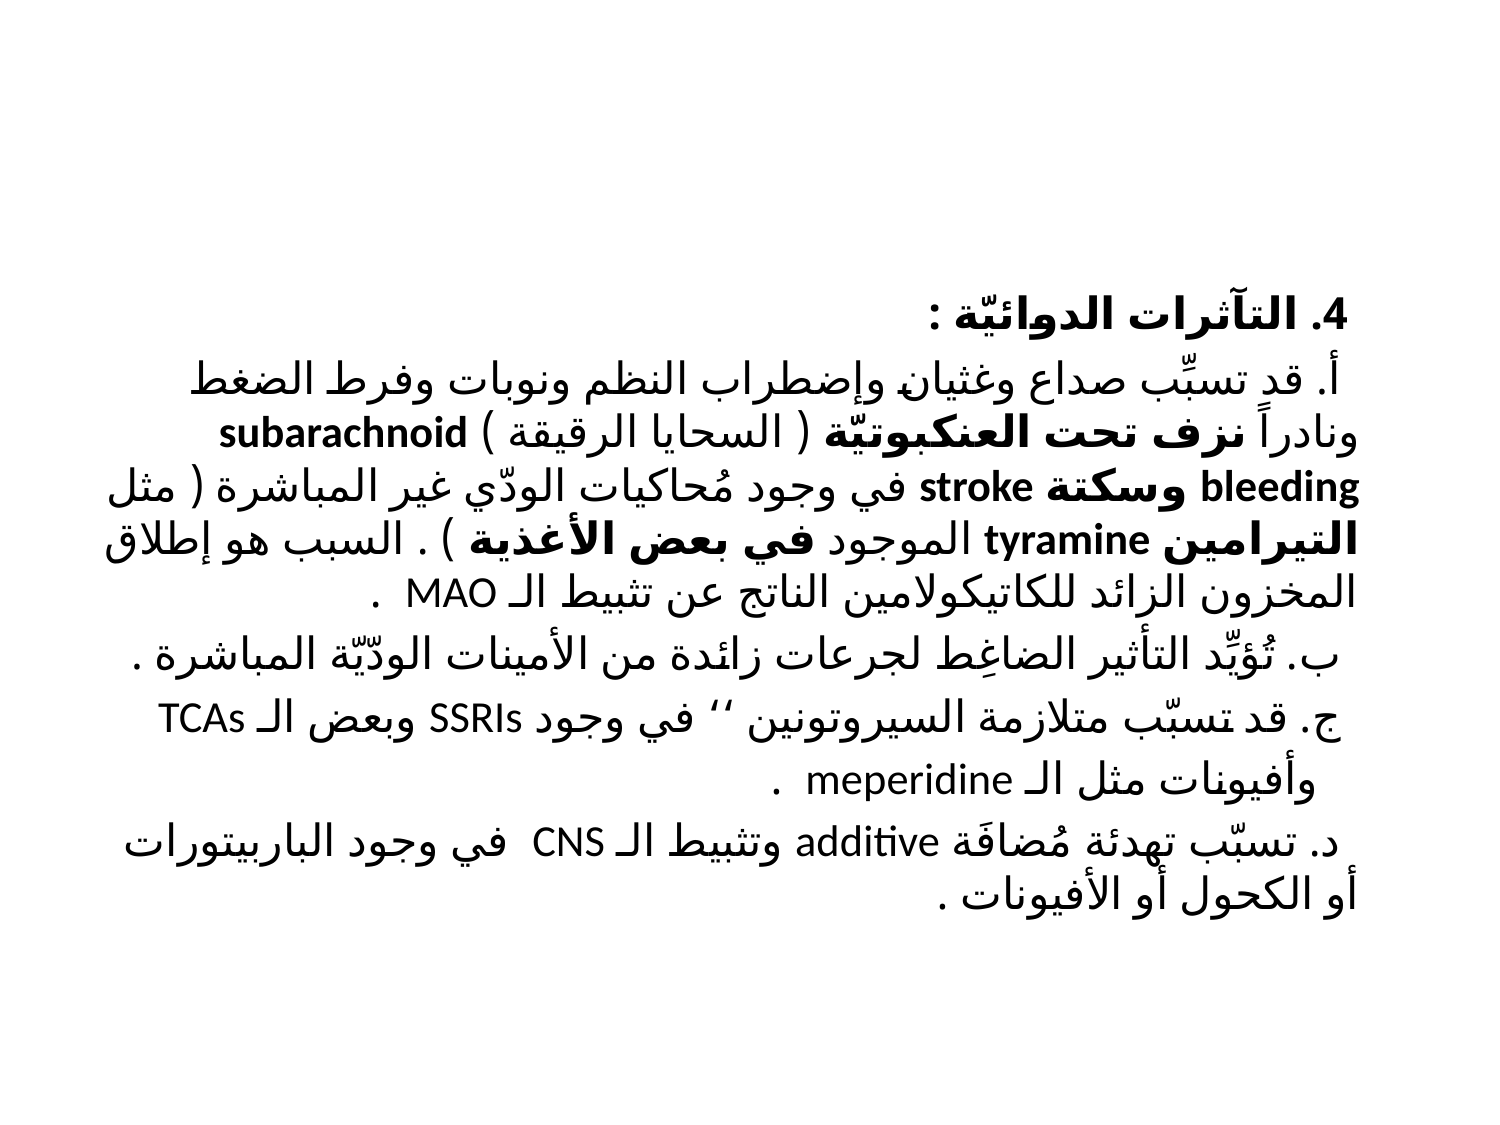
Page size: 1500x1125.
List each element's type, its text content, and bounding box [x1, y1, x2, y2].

list 4. التآثرات الدوائيّة : أ. قد تسبِّب صداع وغثيان وإضطراب النظم ونوبات وفرط الضغط ونادراً نزف تحت العنكبوتيّة ( السحايا الرقيقة ) subarachnoid bleeding وسكتة stroke في وجود مُحاكيات الودّي غير المباشرة ( مثل التيرامين tyramine الموجود في بعض الأغذية ) . السبب هو إطلاق المخزون الزائد للكاتيكولامين الناتج عن تثبيط الـ MAO . ب. تُؤيِّد التأثير الضاغِط لجرعات زائدة من الأمينات الودّيّة المباشرة . ج. قد تسبّب متلازمة السيروتونين ‘‘ في وجود SSRIs وبعض الـ TCAs وأفيونات مثل الـ meperidine . د. تسبّب تهدئة مُضافَة additive وتثبيط الـ CNS في وجود الباربيتورات أو الكحول أو الأفيونات . [75, 262, 1425, 1005]
